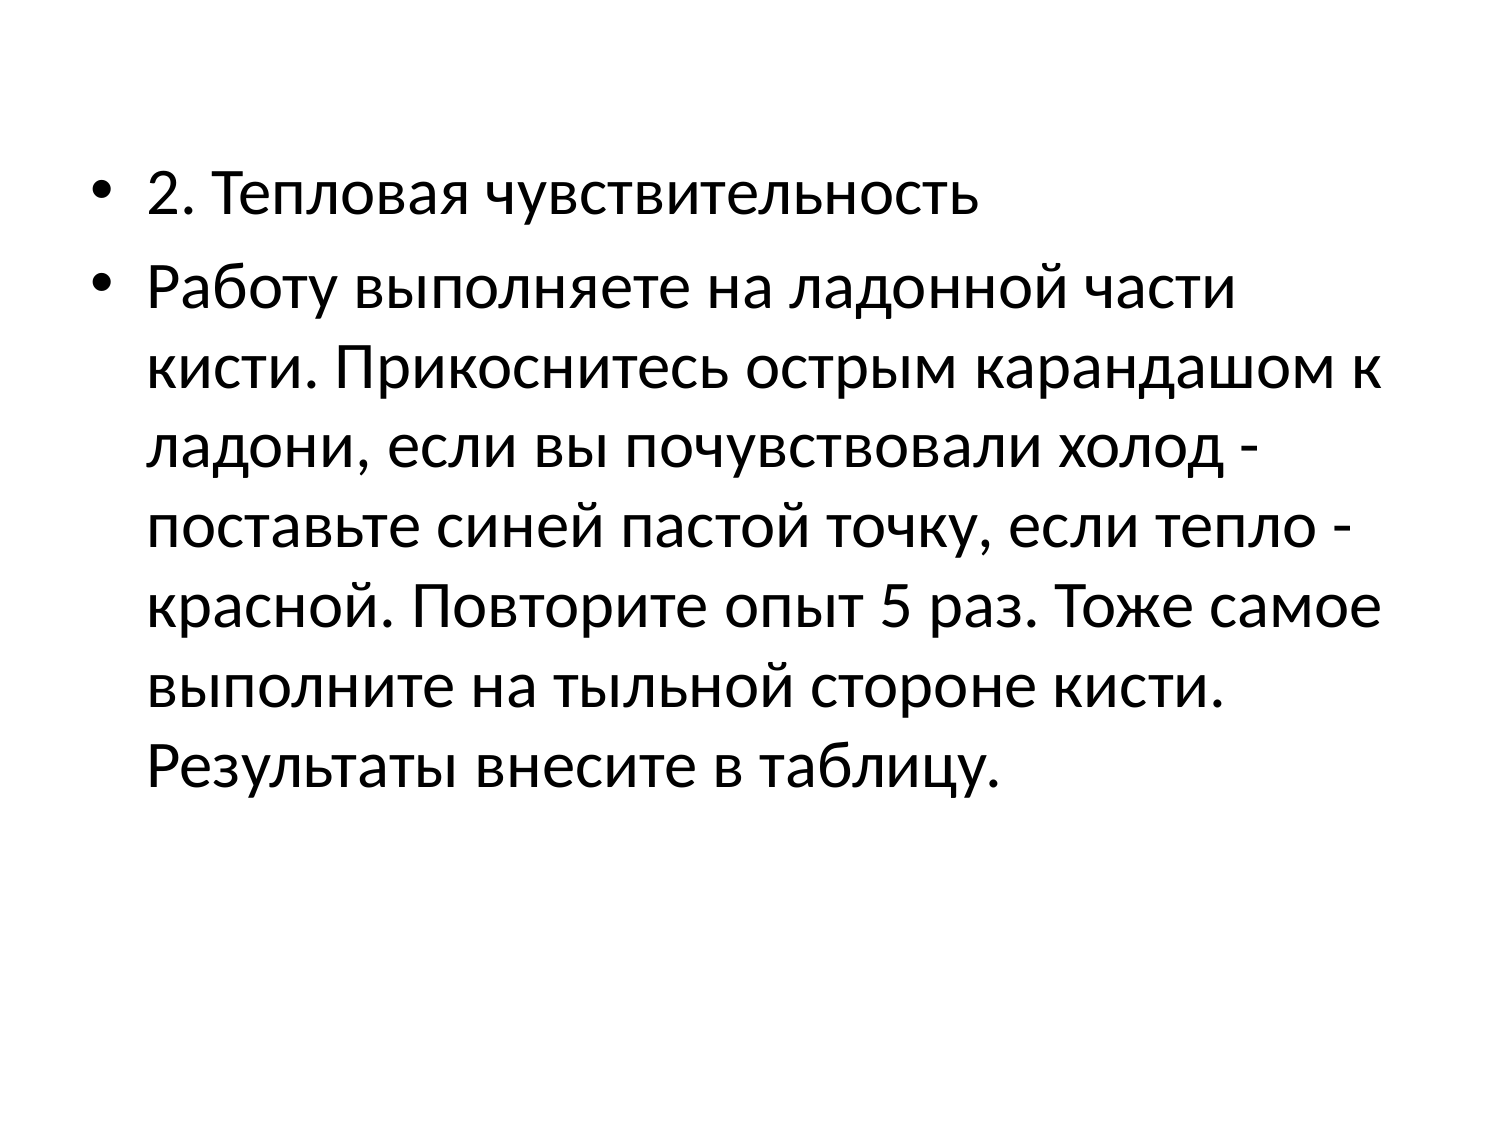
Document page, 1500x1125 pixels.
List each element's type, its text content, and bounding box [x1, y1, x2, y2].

list 2. Тепловая чувствительность Работу выполняете на ладонной части кисти. Прикоснитесь острым карандашом к ладони, если вы почувствовали холод - поставьте синей пастой точку, если тепло - красной. Повторите опыт 5 раз. Тоже самое выполните на тыльной стороне кисти. Результаты внесите в таблицу. [75, 140, 1425, 1005]
